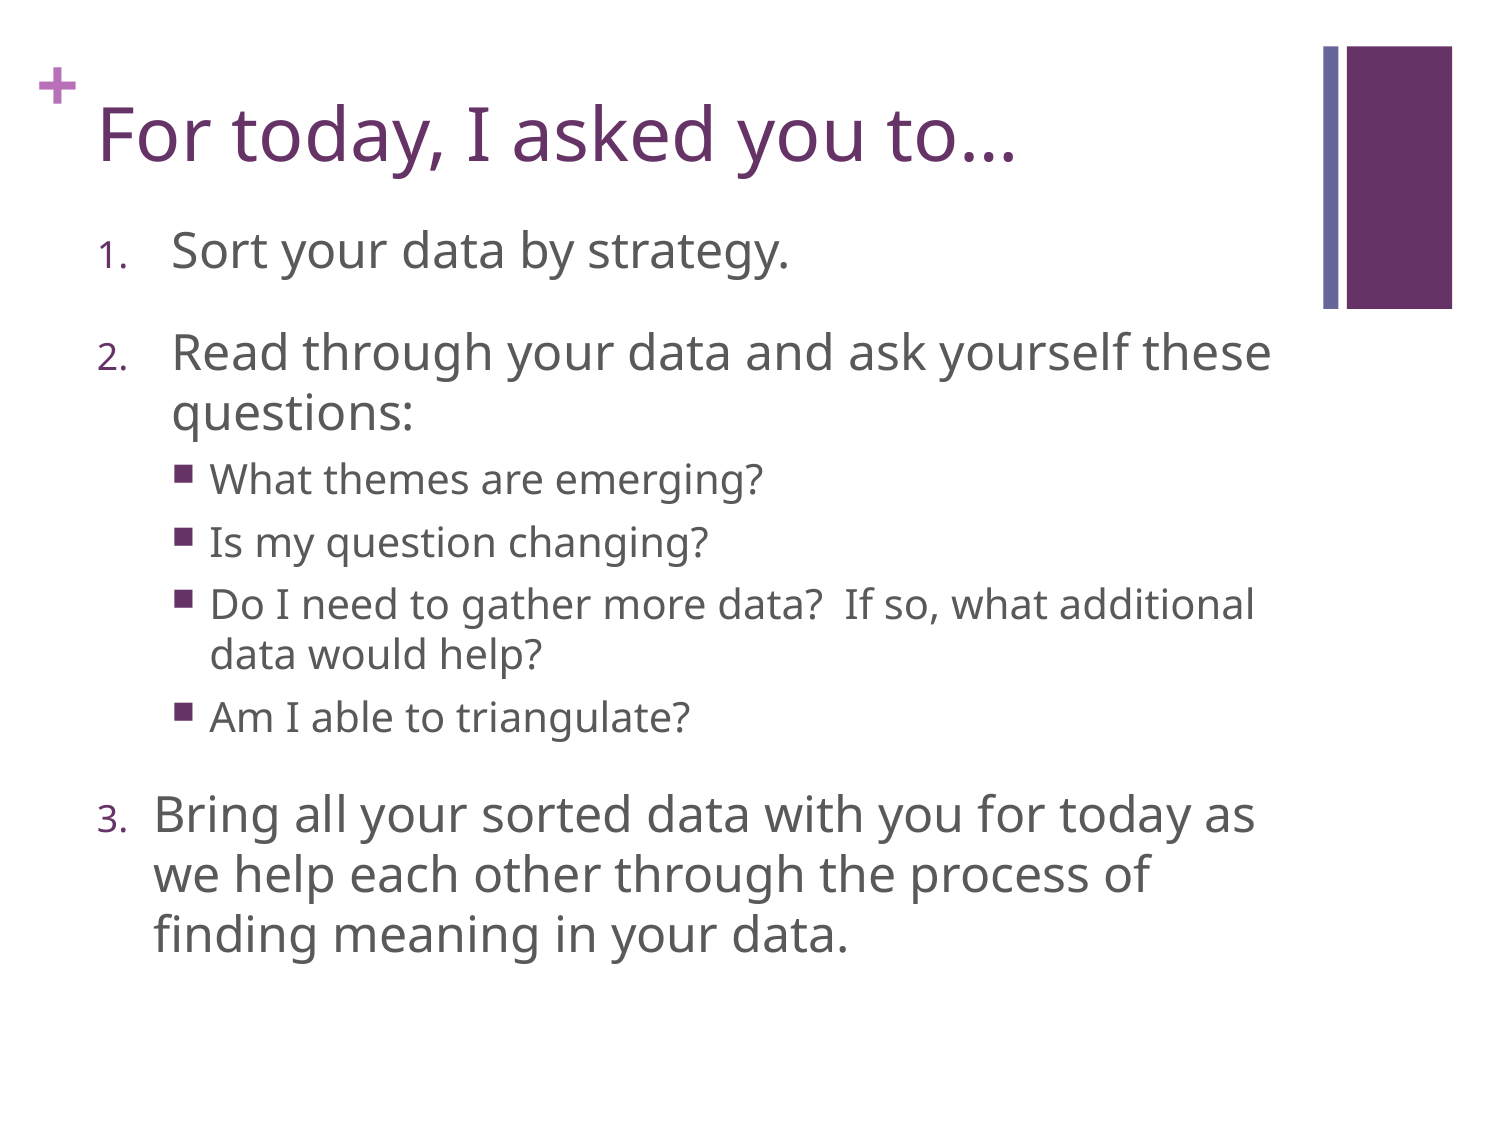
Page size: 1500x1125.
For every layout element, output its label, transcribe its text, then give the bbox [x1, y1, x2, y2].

title For today, I asked you to… [81, 79, 1322, 211]
list Sort your data by strategy. Read through your data and ask yourself these questions: What themes are emerging? Is my question changing? Do I need to gather more data? If so, what additional data would help? Am I able to triangulate? Bring all your sorted data with you for today as we help each other through the process of finding meaning in your data. [81, 211, 1322, 1005]
